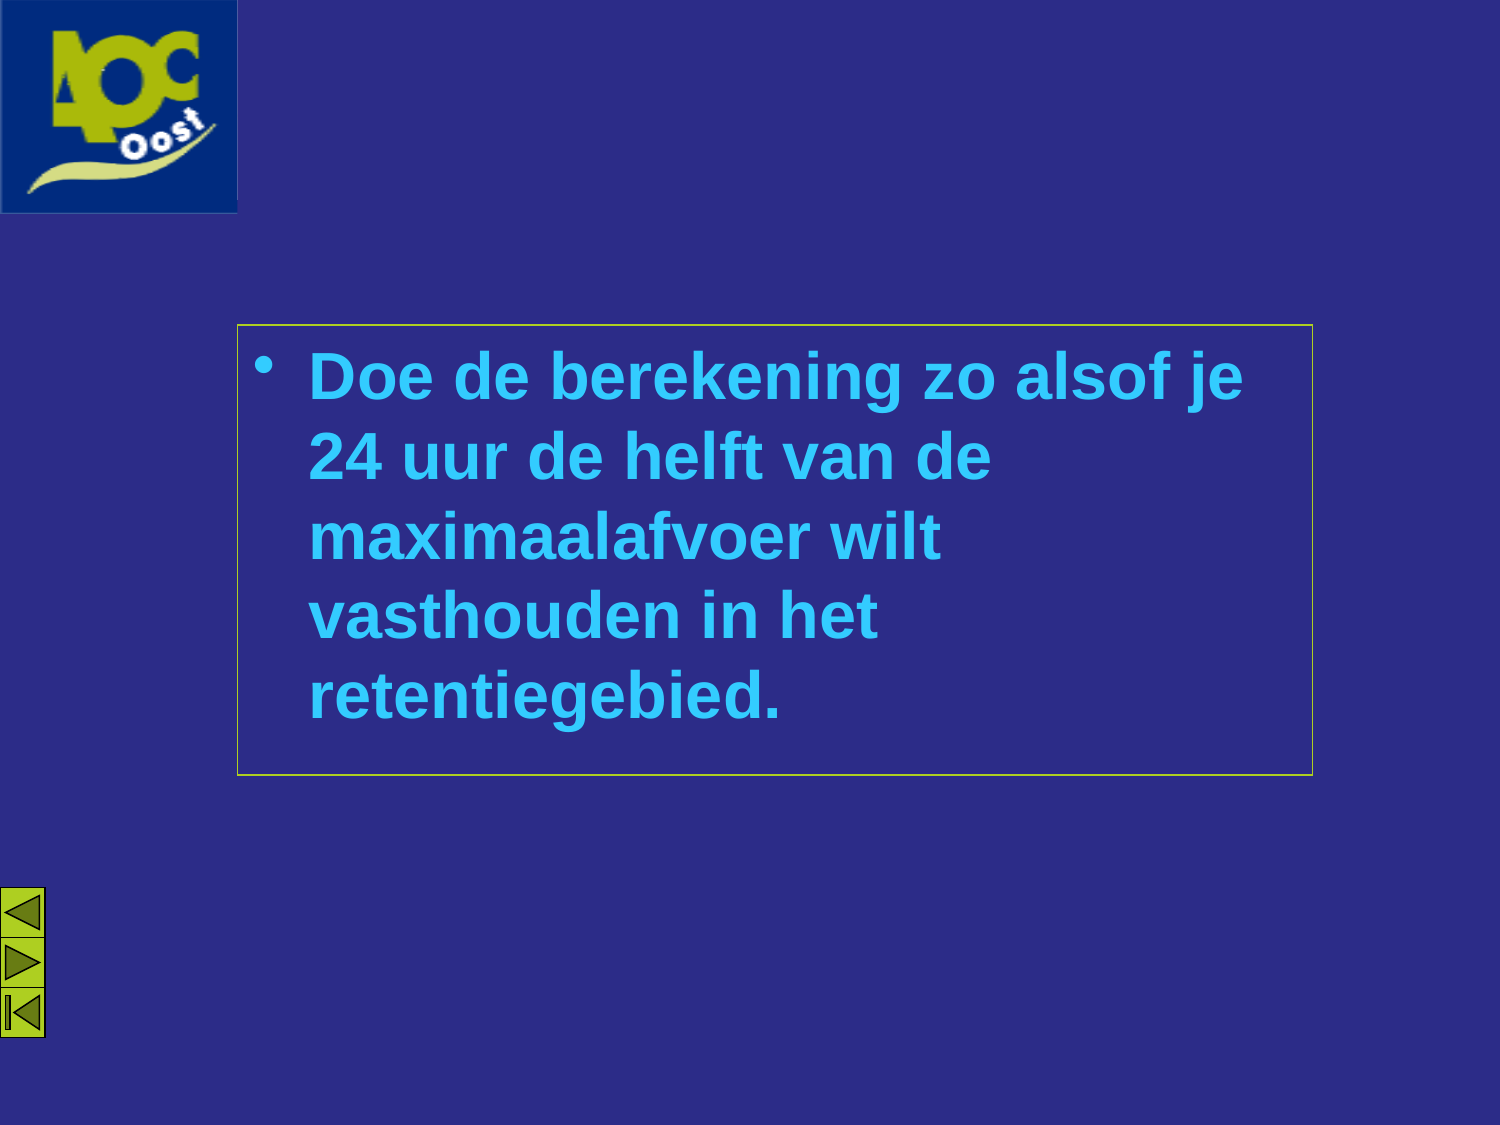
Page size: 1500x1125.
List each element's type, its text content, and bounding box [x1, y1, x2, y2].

picture [0, 0, 238, 214]
list Doe de berekening zo alsof je 24 uur de helft van de maximaalafvoer wilt vasthouden in het retentiegebied. [237, 324, 1313, 776]
